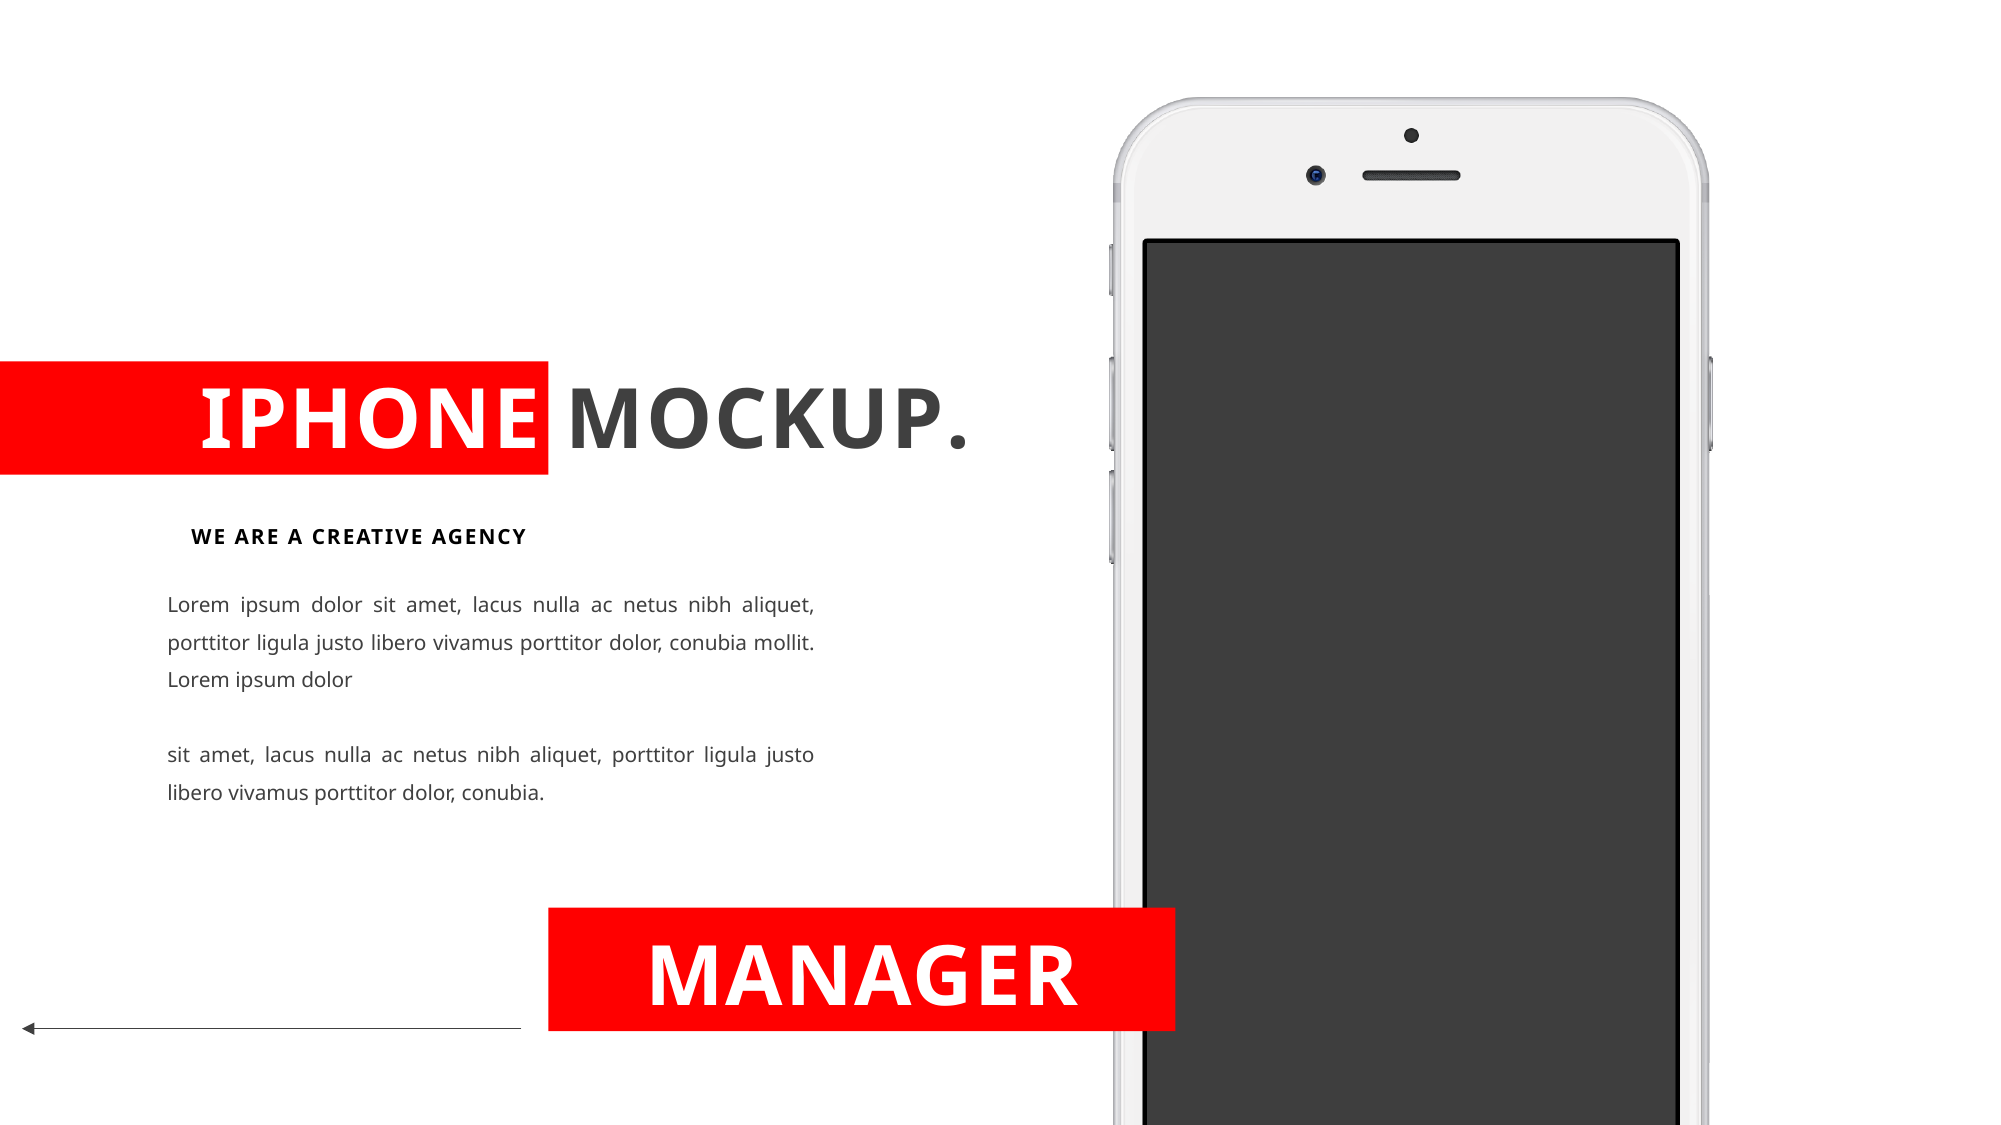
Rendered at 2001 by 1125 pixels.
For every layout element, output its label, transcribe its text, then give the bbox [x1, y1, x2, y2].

text_box [0, 360, 549, 476]
text_box MANAGER [630, 940, 970, 1029]
picture [970, 18, 1860, 1125]
text_box [547, 907, 970, 1032]
text_box Lorem ipsum dolor sit amet, lacus nulla ac netus nibh aliquet, porttitor ligula justo libero vivamus porttitor dolor, conubia mollit. Lorem ipsum dolor sit amet, lacus nulla ac netus nibh aliquet, porttitor ligula justo libero vivamus porttitor dolor, conubia. [152, 572, 830, 812]
text_box WE ARE A CREATIVE AGENCY [176, 476, 527, 549]
text_box IPHONE MOCKUP. [186, 384, 970, 473]
